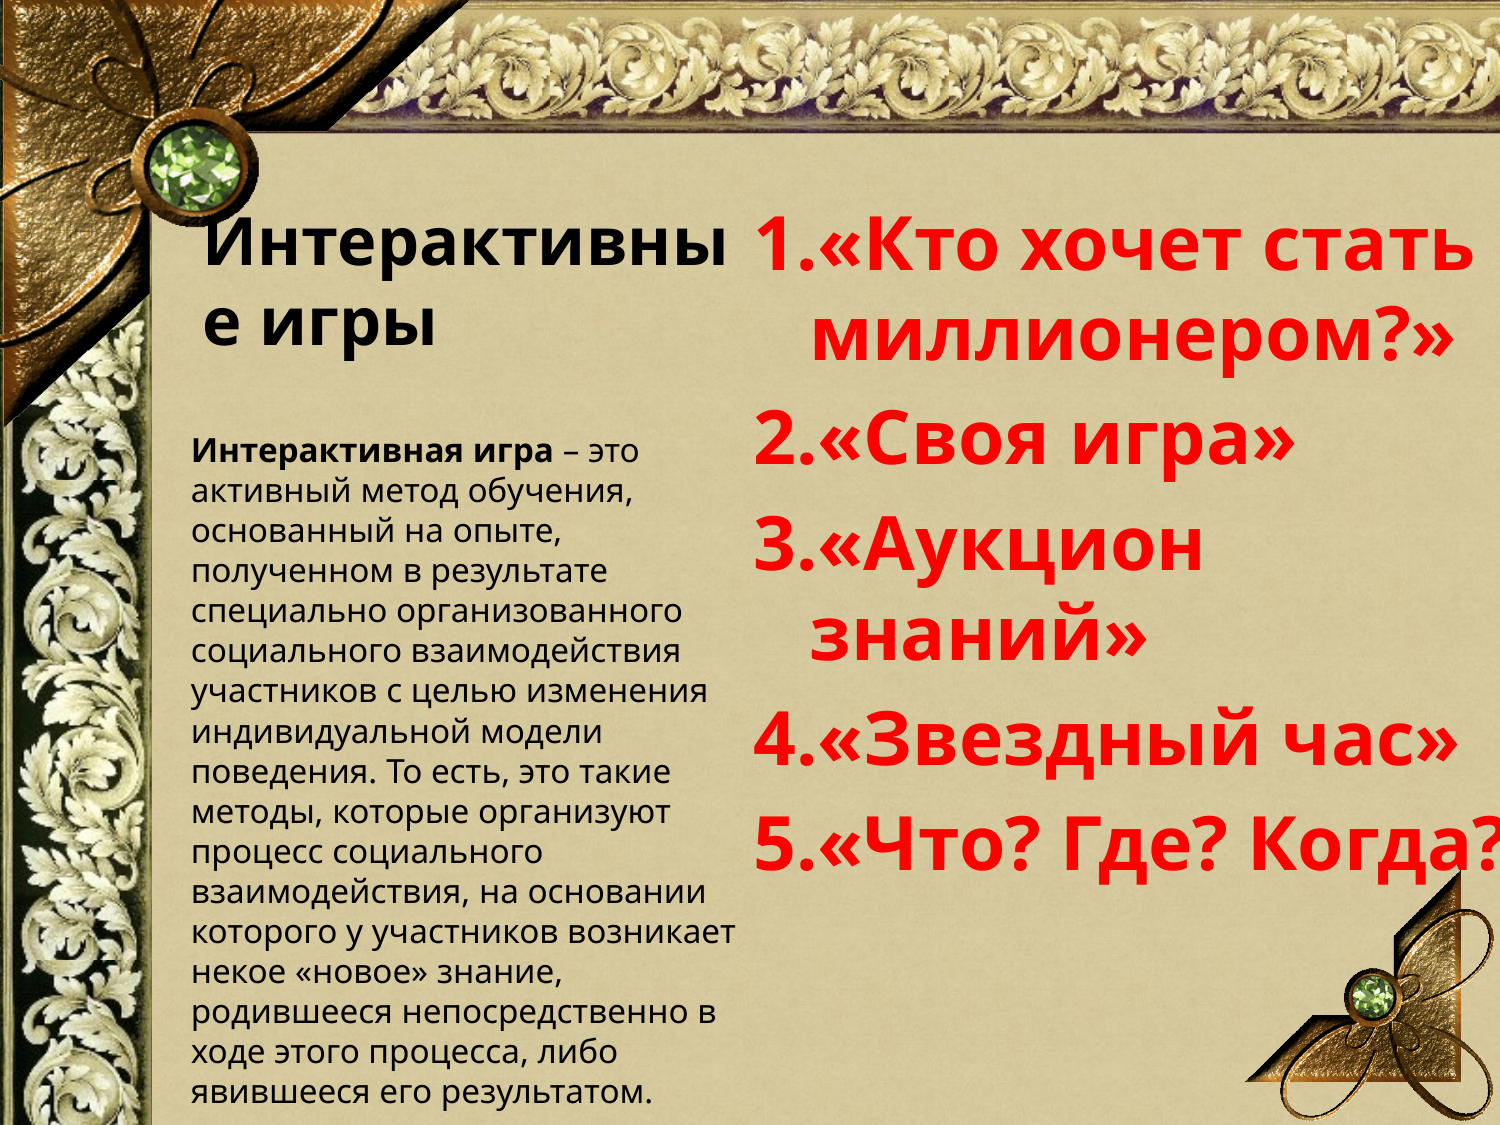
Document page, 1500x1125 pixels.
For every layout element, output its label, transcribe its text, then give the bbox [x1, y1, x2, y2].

list Интерактивная игра – это активный метод обучения, основанный на опыте, полученном в результате специально организованного социального взаимодействия участников с целью изменения индивидуальной модели поведения. То есть, это такие методы, которые организуют процесс социального взаимодействия, на основании которого у участников возникает некое «новое» знание, родившееся непосредственно в ходе этого процесса, либо явившееся его результатом. [175, 421, 762, 1125]
picture [0, 0, 1500, 1125]
list 1.«Кто хочет стать миллионером?» 2.«Своя игра» 3.«Аукцион знаний» 4.«Звездный час» 5.«Что? Где? Когда?» [738, 187, 1500, 1125]
title Интерактивные игры [187, 175, 774, 367]
